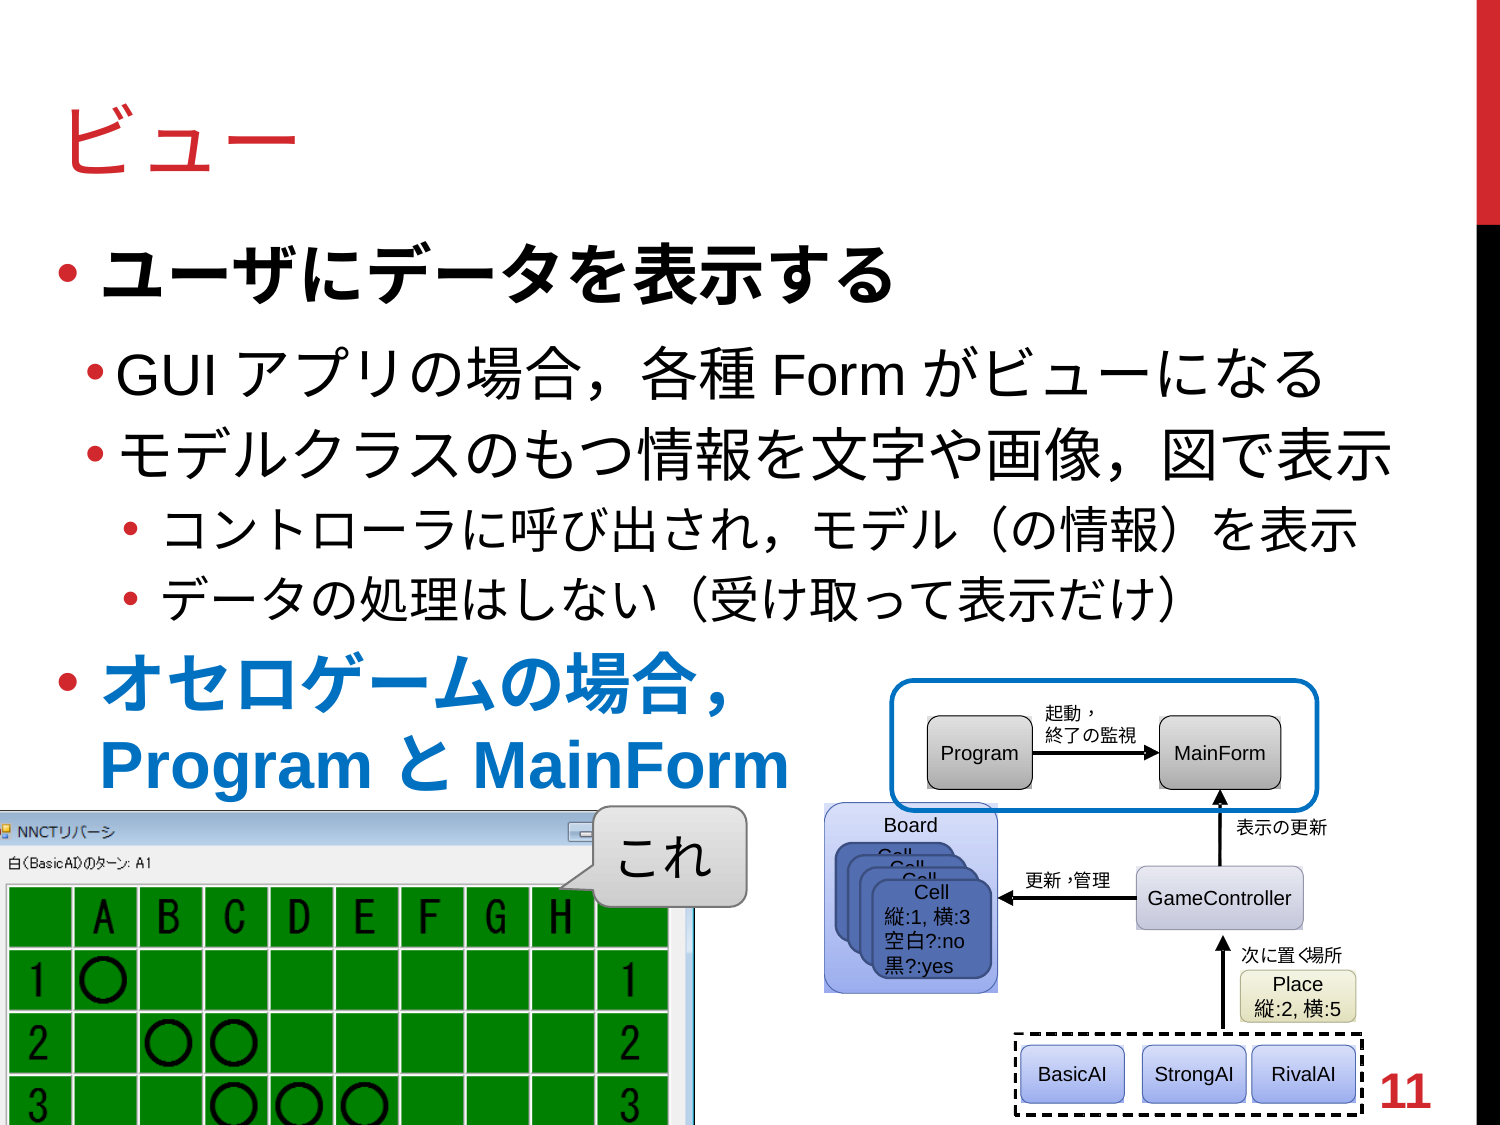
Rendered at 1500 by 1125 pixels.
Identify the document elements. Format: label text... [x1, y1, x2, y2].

list ユーザにデータを表示する GUIアプリの場合，各種Formがビューになる モデルクラスのもつ情報を文字や画像，図で表示 コントローラに呼び出され，モデル（の情報）を表示 データの処理はしない（受け取って表示だけ） オセロゲームの場合， ProgramとMainForm [41, 224, 1436, 1047]
text_box これ [698, 805, 748, 908]
picture [823, 695, 1365, 1119]
picture [0, 809, 695, 1125]
text_box [892, 678, 1316, 690]
slide_number 11 [1373, 1058, 1475, 1119]
title ビュー [41, 25, 1436, 197]
